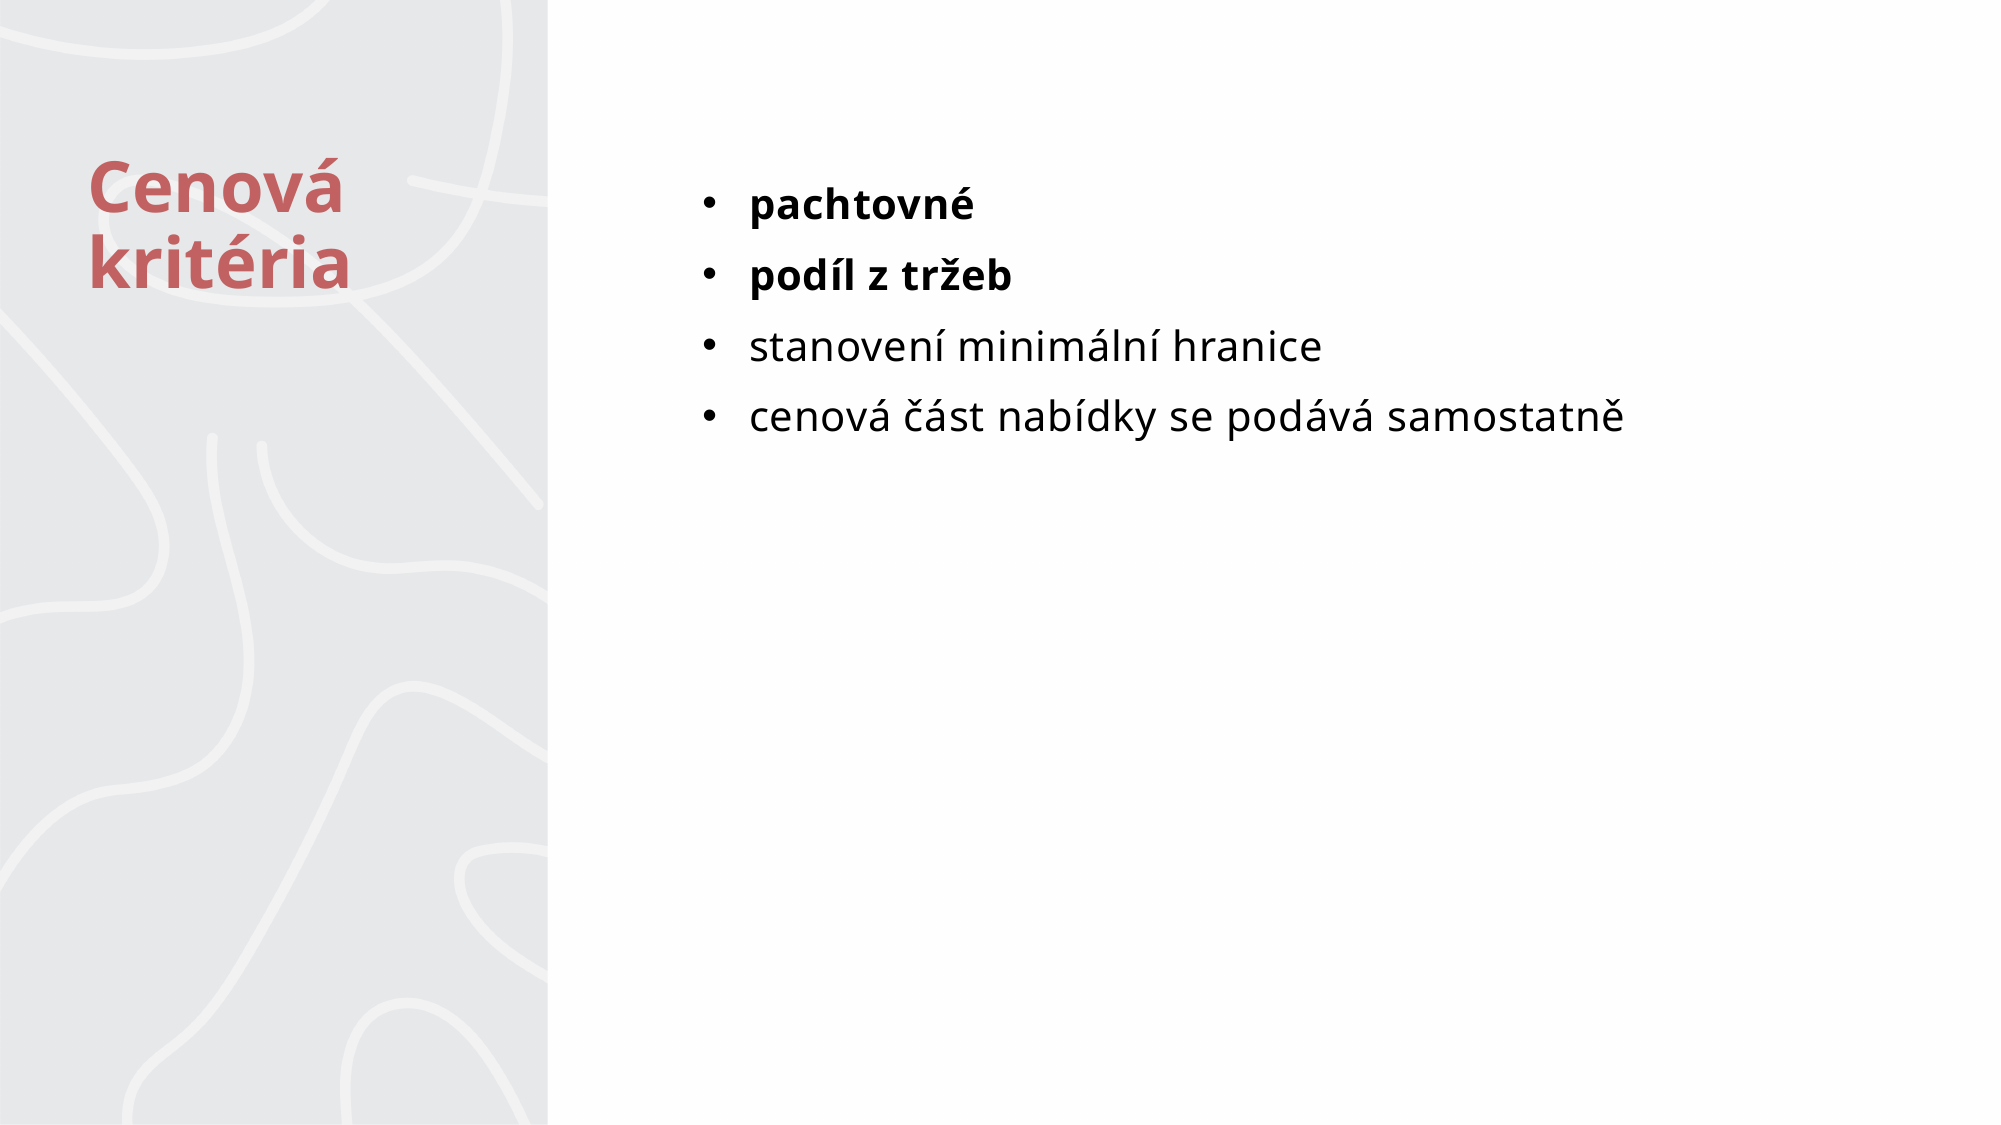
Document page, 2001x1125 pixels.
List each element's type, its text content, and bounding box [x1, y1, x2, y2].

picture [0, 0, 2001, 1125]
subtitle pachtovné podíl z tržeb stanovení minimální hranice cenová část nabídky se podává samostatně [687, 170, 1864, 955]
title Cenová kritéria [72, 143, 512, 390]
